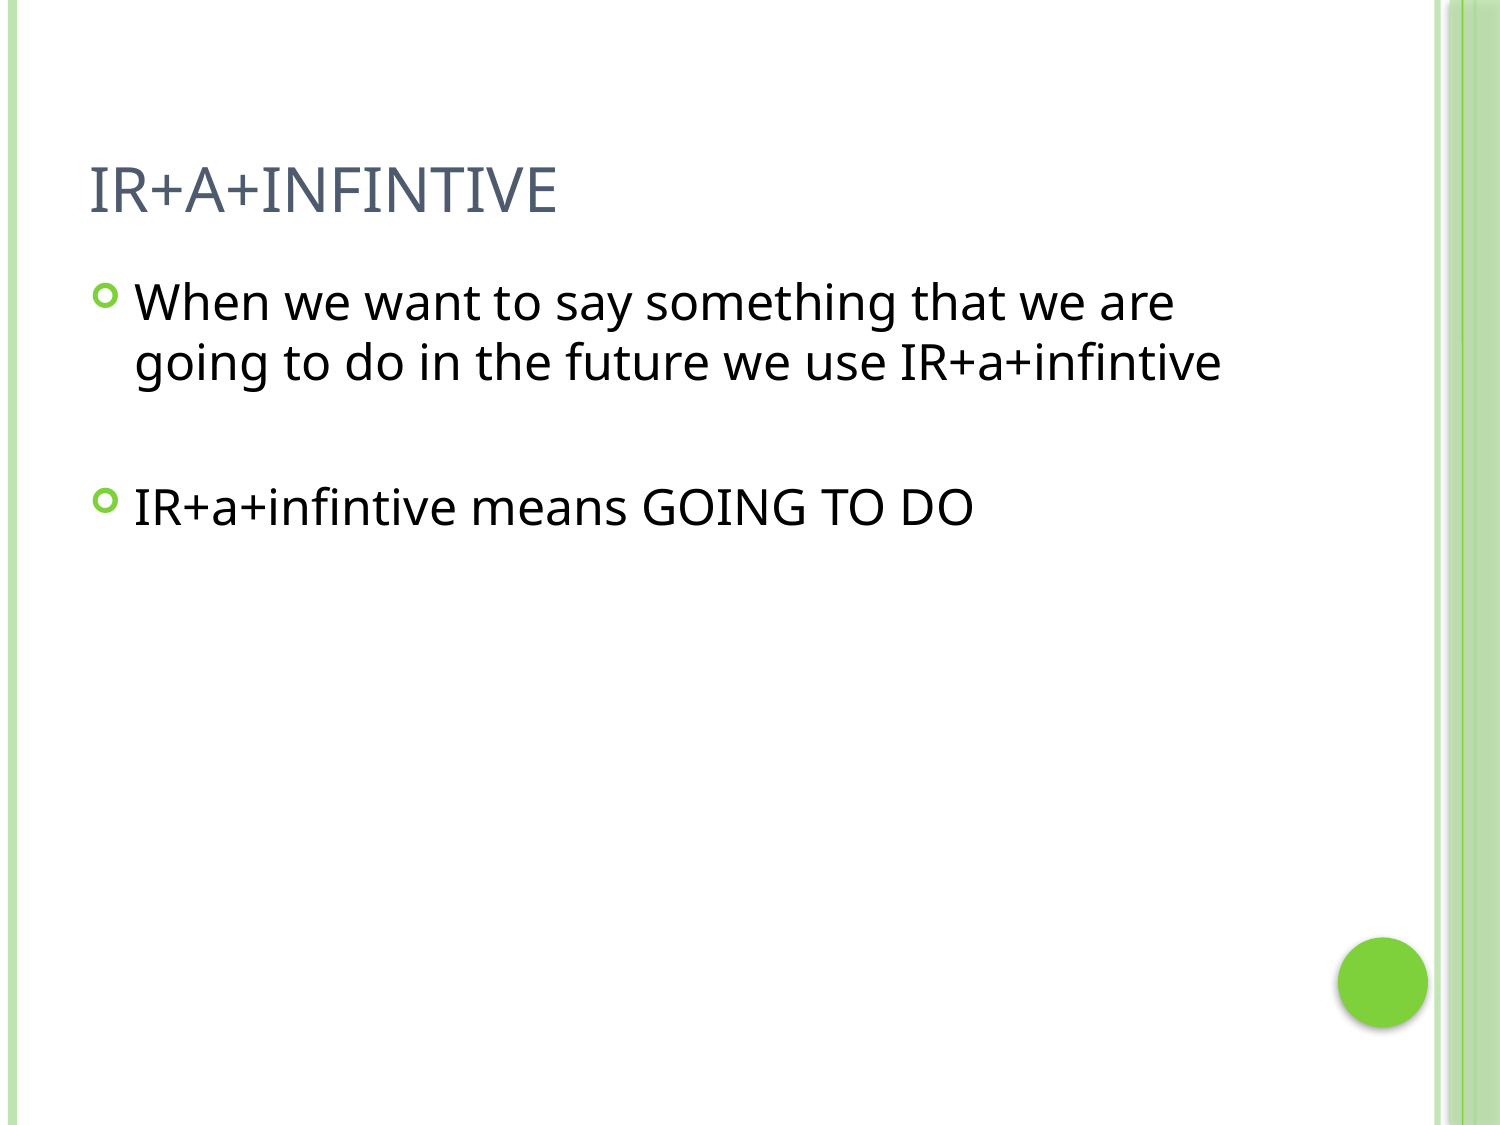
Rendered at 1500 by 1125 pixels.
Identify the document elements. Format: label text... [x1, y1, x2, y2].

title IR+a+infintive [75, 45, 1300, 233]
list When we want to say something that we are going to do in the future we use IR+a+infintive IR+a+infintive means GOING TO DO [75, 262, 1300, 1062]
